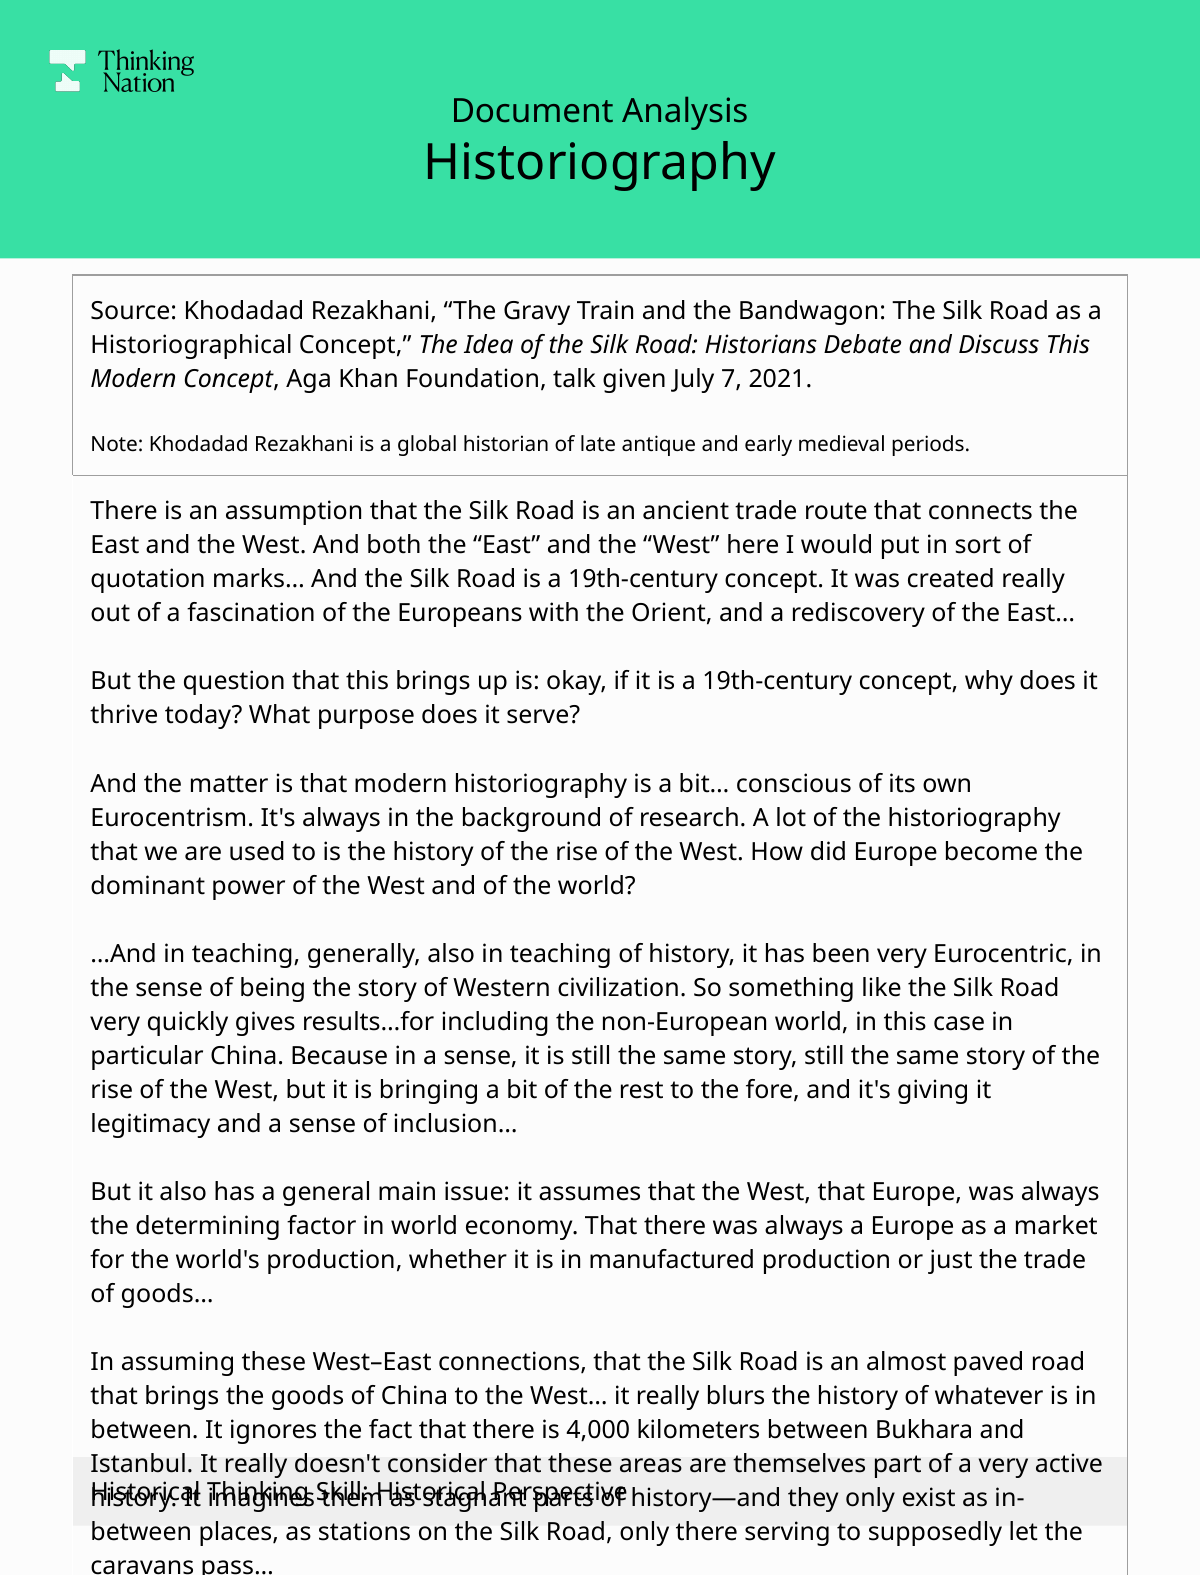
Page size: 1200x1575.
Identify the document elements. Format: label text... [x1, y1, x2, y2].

text_box Document Analysis Historiography [0, 0, 1200, 259]
picture [33, 35, 199, 105]
table_cell There is an assumption that the Silk Road is an ancient trade route that connects the East and the West. And both the “East” and the “West” here I would put in sort of quotation marks… And the Silk Road is a 19th-century concept. It was created really out of a fascination of the Europeans with the Orient, and a rediscovery of the East… But the question that this brings up is: okay, if it is a 19th-century concept, why does it thrive today? What purpose does it serve? And the matter is that modern historiography is a bit… conscious of its own Eurocentrism. It's always in the background of research. A lot of the historiography that we are used to is the history of the rise of the West. How did Europe become the dominant power of the West and of the world? …And in teaching, generally, also in teaching of history, it has been very Eurocentric, in the sense of being the story of Western civilization. So something like the Silk Road very quickly gives results…for including the non-European world, in this case in particular China. Because in a sense, it is still the same story, still the same story of the rise of the West, but it is bringing a bit of the rest to the fore, and it's giving it legitimacy and a sense of inclusion… But it also has a general main issue: it assumes that the West, that Europe, was always the determining factor in world economy. That there was always a Europe as a market for the world's production, whether it is in manufactured production or just the trade of goods… In assuming these West–East connections, that the Silk Road is an almost paved road that brings the goods of China to the West… it really blurs the history of whatever is in between. It ignores the fact that there is 4,000 kilometers between Bukhara and Istanbul. It really doesn't consider that these areas are themselves part of a very active history. It imagines them as stagnant parts of history—and they only exist as in-between places, as stations on the Silk Road, only there serving to supposedly let the caravans pass… [73, 476, 1127, 1575]
table_header Source: Khodadad Rezakhani, “The Gravy Train and the Bandwagon: The Silk Road as a Historiographical Concept,” The Idea of the Silk Road: Historians Debate and Discuss This Modern Concept, Aga Khan Foundation, talk given July 7, 2021. Note: Khodadad Rezakhani is a global historian of late antique and early medieval periods. [73, 276, 1127, 475]
